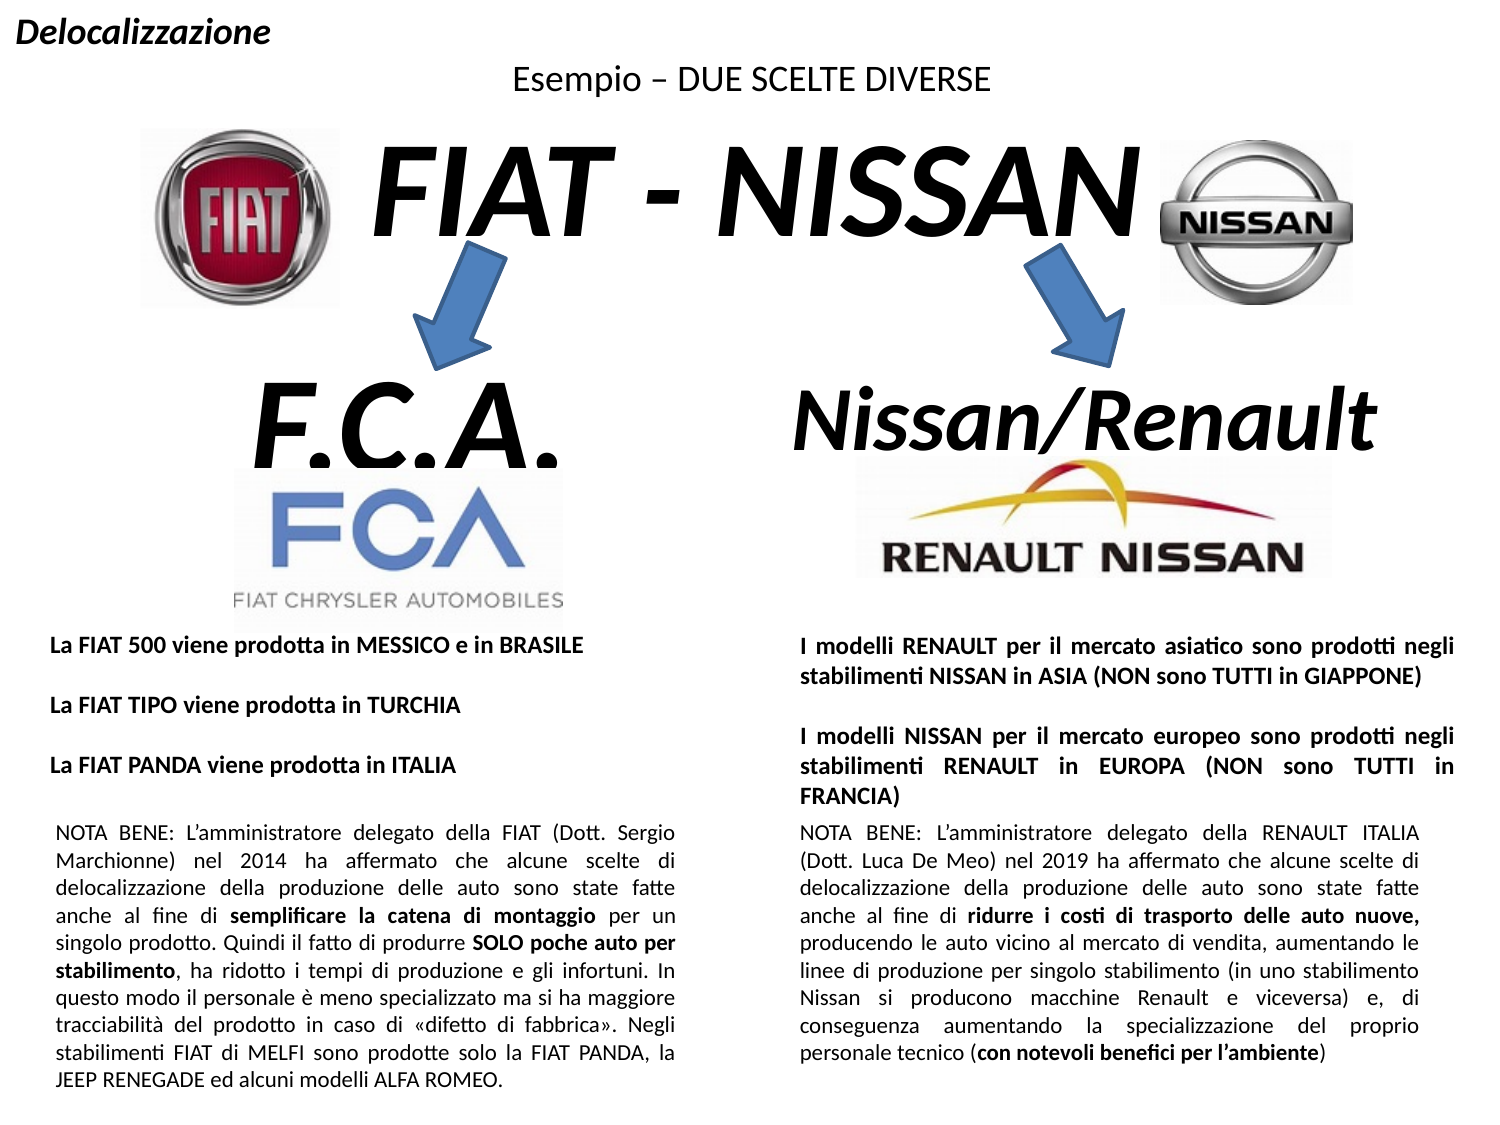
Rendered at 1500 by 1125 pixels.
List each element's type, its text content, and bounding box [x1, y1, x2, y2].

picture [855, 456, 1333, 578]
text_box [412, 240, 508, 328]
picture [140, 128, 341, 309]
text_box NOTA BENE: L’amministratore delegato della RENAULT ITALIA (Dott. Luca De Meo) nel 2019 ha affermato che alcune scelte di delocalizzazione della produzione delle auto sono state fatte anche al fine di ridurre i costi di trasporto delle auto nuove, producendo le auto vicino al mercato di vendita, aumentando le linee di produzione per singolo stabilimento (in uno stabilimento Nissan si producono macchine Renault e viceversa) e, di conseguenza aumentando la specializzazione del proprio personale tecnico (con notevoli benefici per l’ambiente) [785, 810, 1436, 1073]
text_box NOTA BENE: L’amministratore delegato della FIAT (Dott. Sergio Marchionne) nel 2014 ha affermato che alcune scelte di delocalizzazione della produzione delle auto sono state fatte anche al fine di semplificare la catena di montaggio per un singolo prodotto. Quindi il fatto di produrre SOLO poche auto per stabilimento, ha ridotto i tempi di produzione e gli infortuni. In questo modo il personale è meno specializzato ma si ha maggiore tracciabilità del prodotto in caso di «difetto di fabbrica». Negli stabilimenti FIAT di MELFI sono prodotte solo la FIAT PANDA, la JEEP RENEGADE ed alcuni modelli ALFA ROMEO. [40, 810, 691, 1100]
text_box La FIAT 500 viene prodotta in MESSICO e in BRASILE La FIAT TIPO viene prodotta in TURCHIA La FIAT PANDA viene prodotta in ITALIA [35, 621, 704, 786]
text_box I modelli RENAULT per il mercato asiatico sono prodotti negli stabilimenti NISSAN in ASIA (NON sono TUTTI in GIAPPONE) I modelli NISSAN per il mercato europeo sono prodotti negli stabilimenti RENAULT in EUROPA (NON sono TUTTI in FRANCIA) [785, 622, 1471, 817]
picture [234, 468, 563, 633]
picture [1159, 140, 1354, 305]
text_box [1023, 242, 1126, 351]
text_box Esempio – DUE SCELTE DIVERSE FIAT - NISSAN [355, 46, 1158, 272]
text_box Nissan/Renault [776, 351, 1393, 477]
text_box F.C.A. [236, 328, 584, 508]
text_box Delocalizzazione [0, 0, 287, 60]
